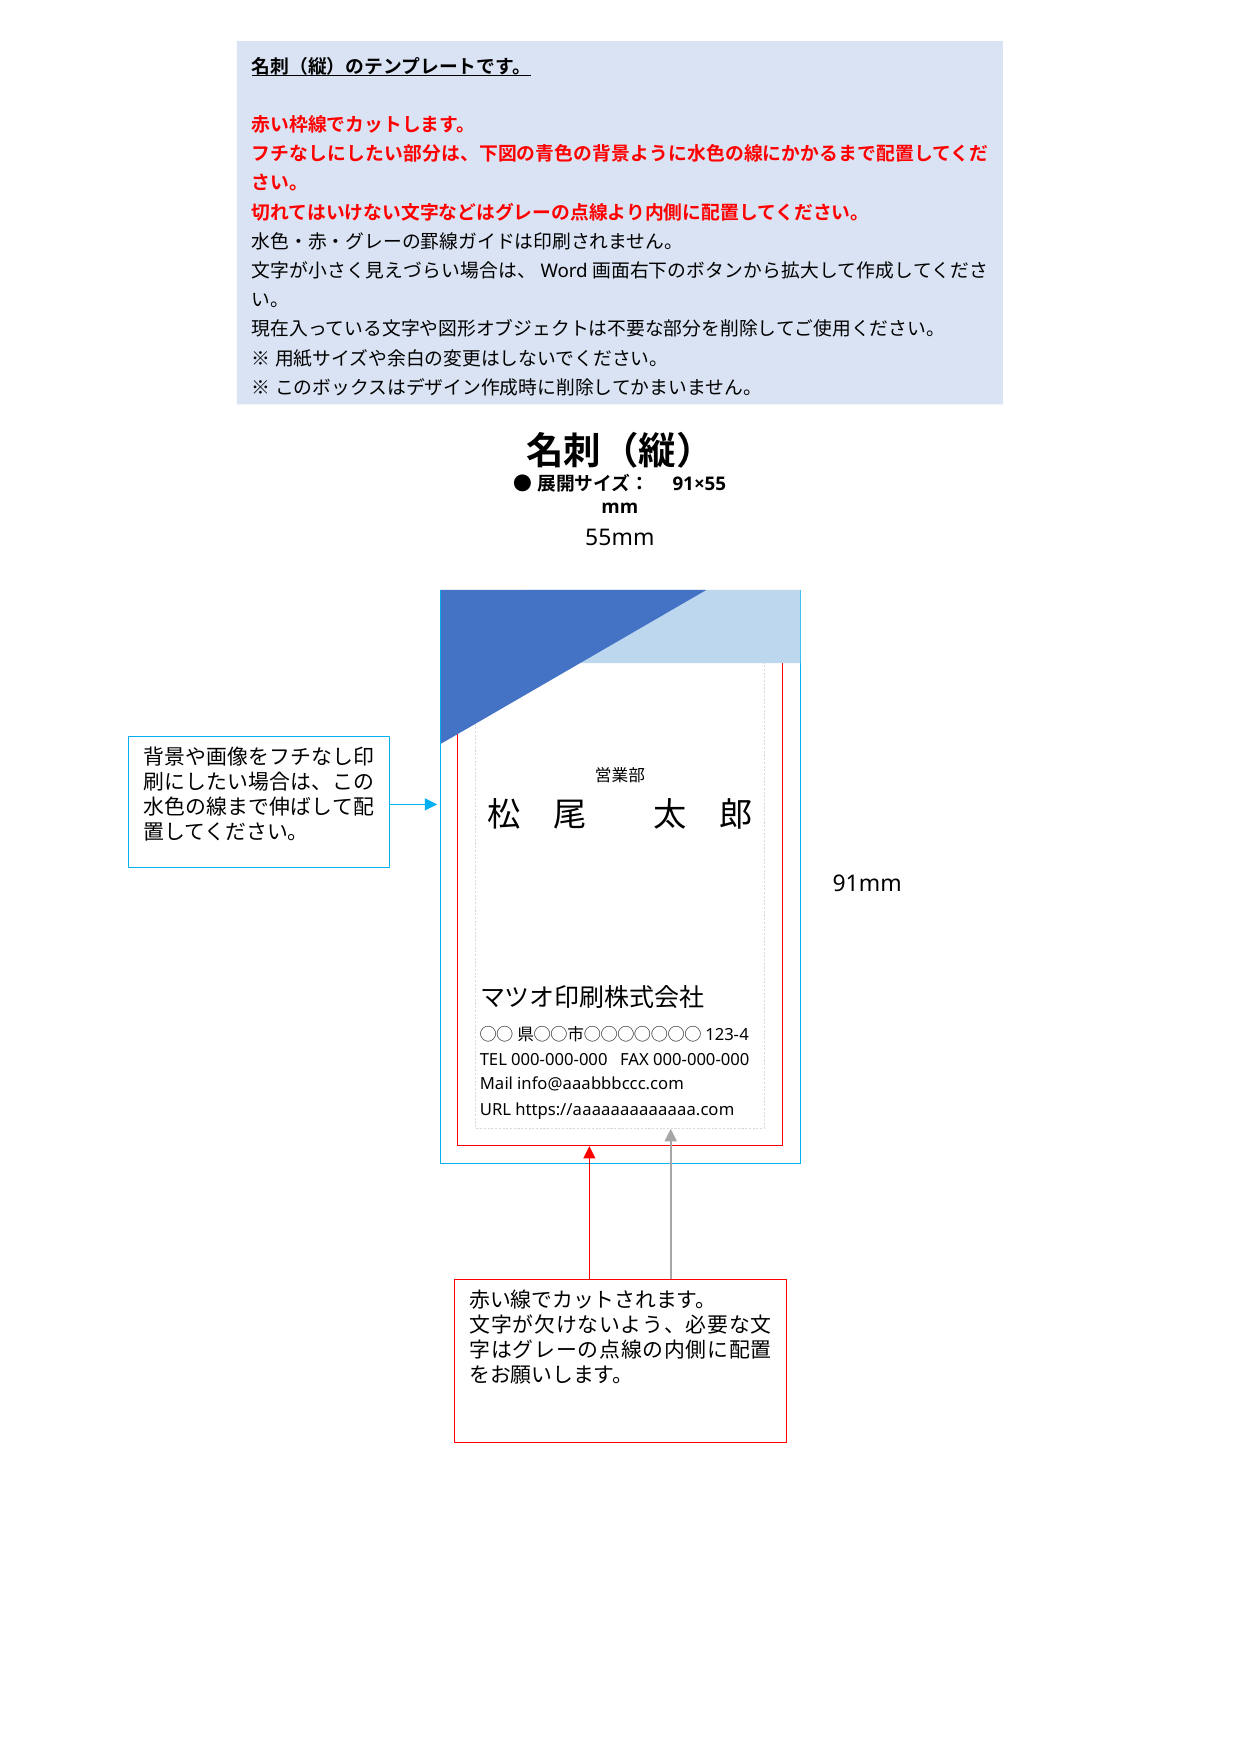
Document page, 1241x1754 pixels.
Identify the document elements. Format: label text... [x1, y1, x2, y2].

text_box [583, 589, 801, 664]
text_box マツオ印刷株式会社 [465, 981, 776, 1019]
text_box [569, 442, 600, 504]
text_box 松 尾 太 郎 [471, 793, 769, 859]
text_box 名刺（縦）のテンプレートです。 赤い枠線でカットします。 フチなしにしたい部分は、下図の青色の背景ように水色の線にかかるまで配置してください。 切れてはいけない文字などはグレーの点線より内側に配置してください。 水色・赤・グレーの罫線ガイドは印刷されません。 文字が小さく見えづらい場合は、Word画面右下のボタンから拡大して作成してください。 現在入っている文字や図形オブジェクトは不要な部分を削除してご使用ください。 ※用紙サイズや余白の変更はしないでください。 ※このボックスはデザイン作成時に削除してかまいません。 [236, 41, 1003, 405]
text_box [439, 588, 711, 746]
text_box ◯◯県◯◯市◯◯◯◯◯◯◯123-4 TEL 000-000-000 FAX 000-000-000 Mail info@aaabbbccc.com URL https://aaaaaaaaaaaaa.com [465, 1018, 778, 1121]
text_box 営業部 [553, 764, 687, 804]
